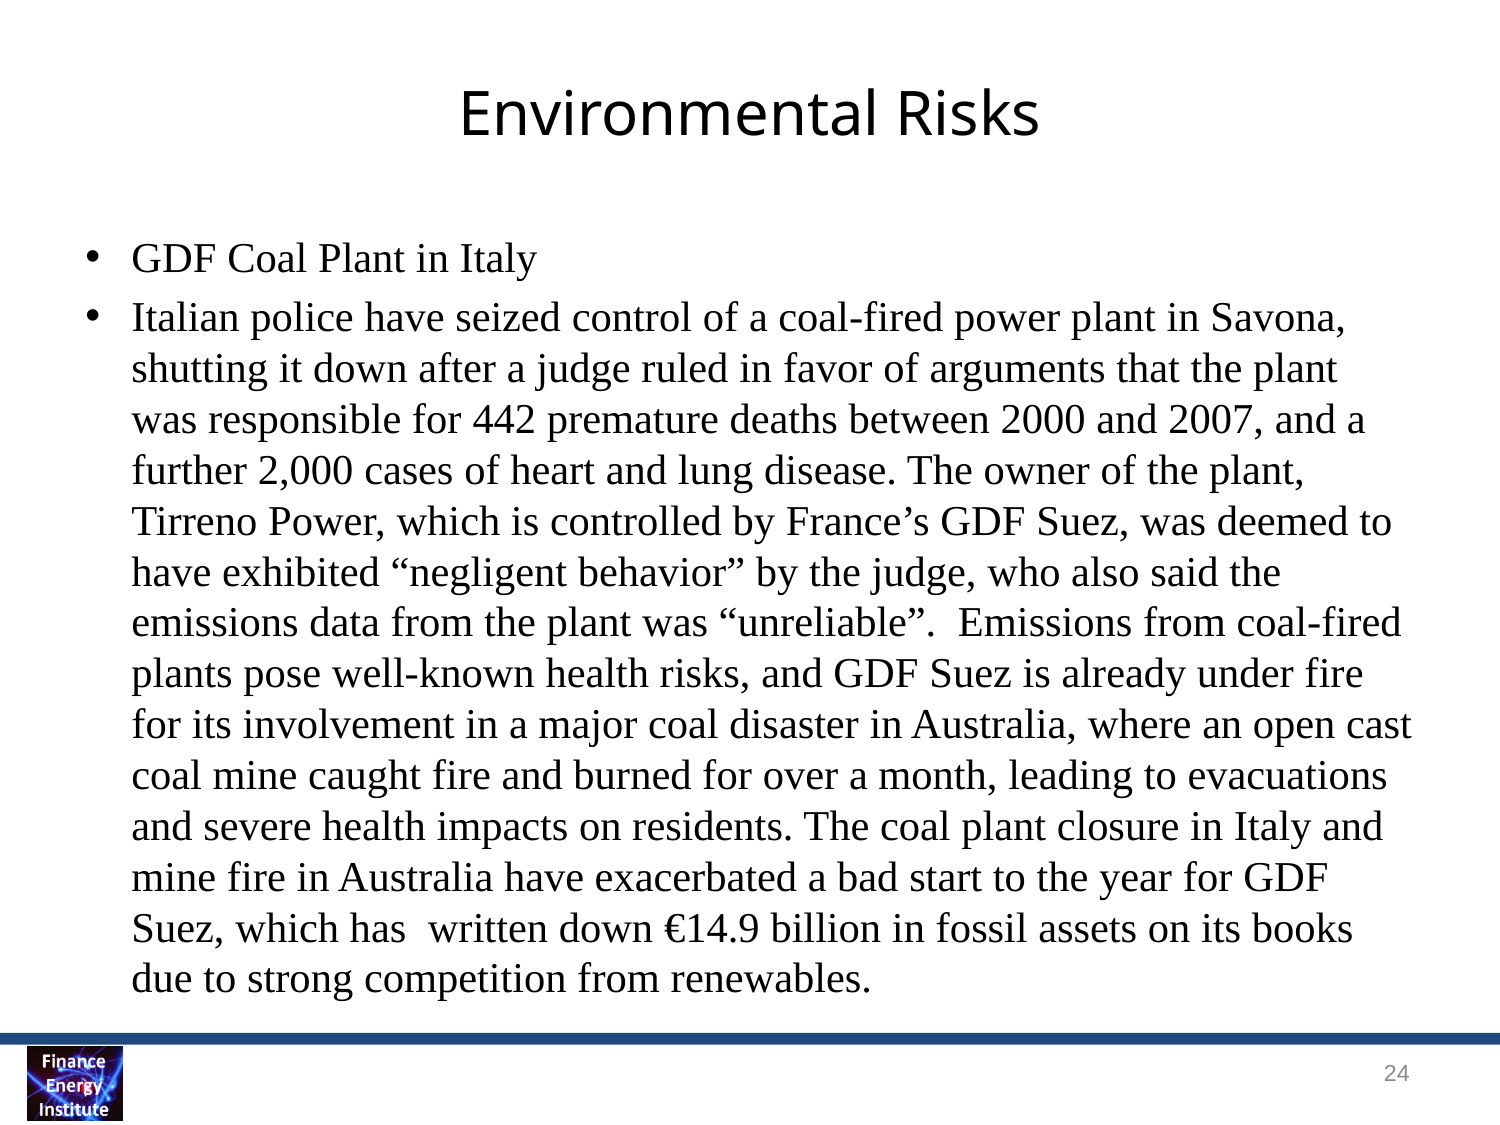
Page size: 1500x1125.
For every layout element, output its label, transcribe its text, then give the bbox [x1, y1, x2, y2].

title Environmental Risks [70, 56, 1430, 164]
slide_number 24 [1074, 1042, 1425, 1103]
picture [27, 1046, 123, 1121]
list GDF Coal Plant in Italy Italian police have seized control of a coal-fired power plant in Savona, shutting it down after a judge ruled in favor of arguments that the plant was responsible for 442 premature deaths between 2000 and 2007, and a further 2,000 cases of heart and lung disease. The owner of the plant, Tirreno Power, which is controlled by France’s GDF Suez, was deemed to have exhibited “negligent behavior” by the judge, who also said the emissions data from the plant was “unreliable”. Emissions from coal-fired plants pose well-known health risks, and GDF Suez is already under fire for its involvement in a major coal disaster in Australia, where an open cast coal mine caught fire and burned for over a month, leading to evacuations and severe health impacts on residents. The coal plant closure in Italy and mine fire in Australia have exacerbated a bad start to the year for GDF Suez, which has written down €14.9 billion in fossil assets on its books due to strong competition from renewables. [70, 222, 1430, 1032]
